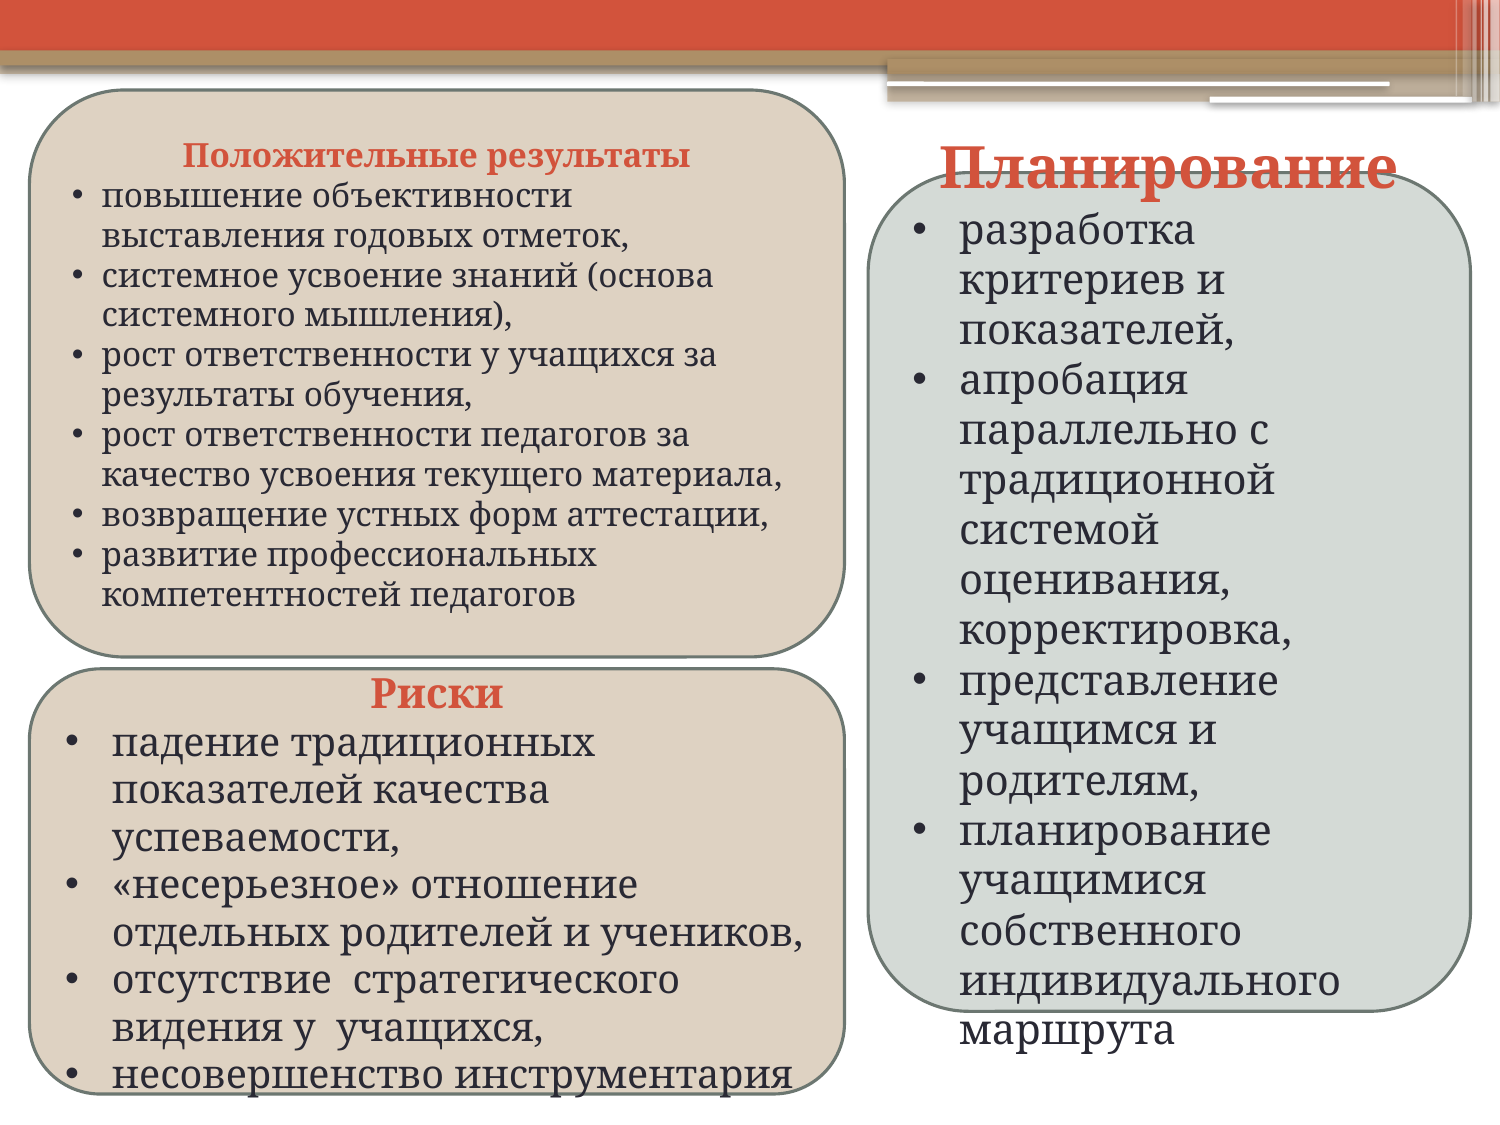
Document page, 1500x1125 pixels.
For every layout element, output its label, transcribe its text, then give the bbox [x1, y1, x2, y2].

text_box Планирование разработка критериев и показателей, апробация параллельно с традиционной системой оценивания, корректировка, представление учащимся и родителям, планирование учащимися собственного индивидуального маршрута [866, 171, 1473, 1013]
text_box Положительные результаты повышение объективности выставления годовых отметок, системное усвоение знаний (основа системного мышления), рост ответственности у учащихся за результаты обучения, рост ответственности педагогов за качество усвоения текущего материала, возвращение устных форм аттестации, развитие профессиональных компетентностей педагогов [27, 88, 847, 659]
text_box Риски падение традиционных показателей качества успеваемости, «несерьезное» отношение отдельных родителей и учеников, отсутствие стратегического видения у учащихся, несовершенство инструментария [27, 667, 847, 1096]
